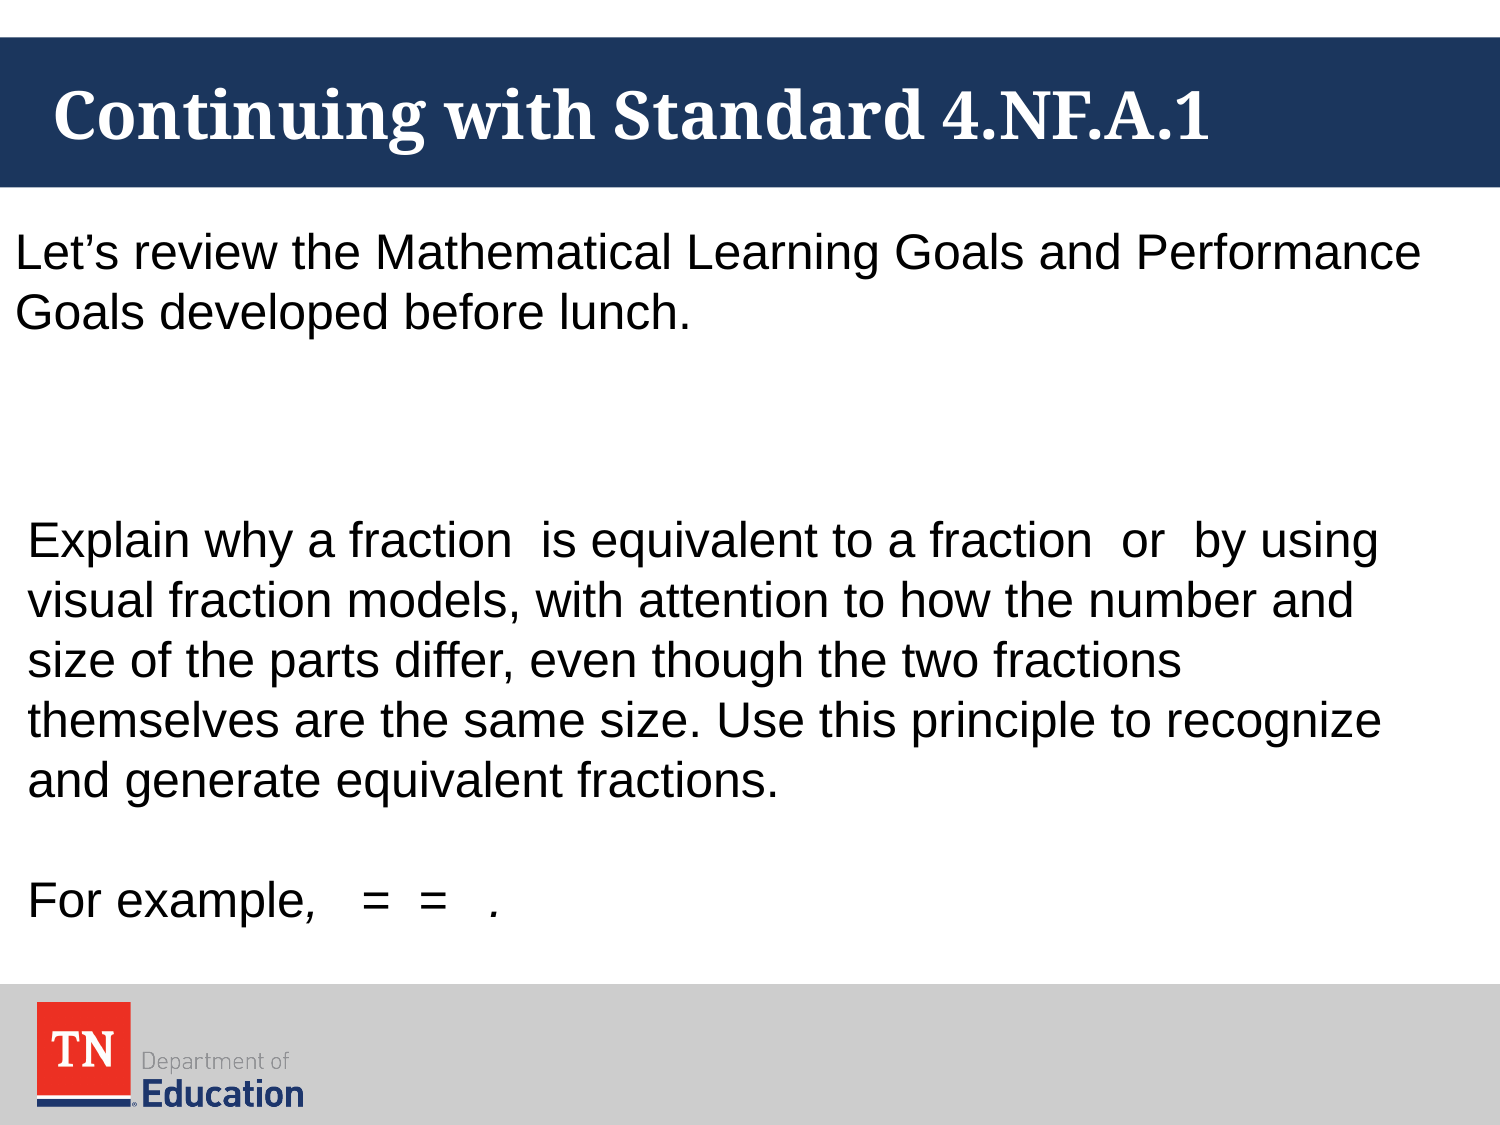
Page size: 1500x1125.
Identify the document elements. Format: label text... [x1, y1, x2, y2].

picture [37, 1002, 303, 1107]
title Continuing with Standard 4.NF.A.1 [37, 37, 1488, 188]
text_box Let’s review the Mathematical Learning Goals and Performance Goals developed before lunch. [0, 212, 1475, 348]
